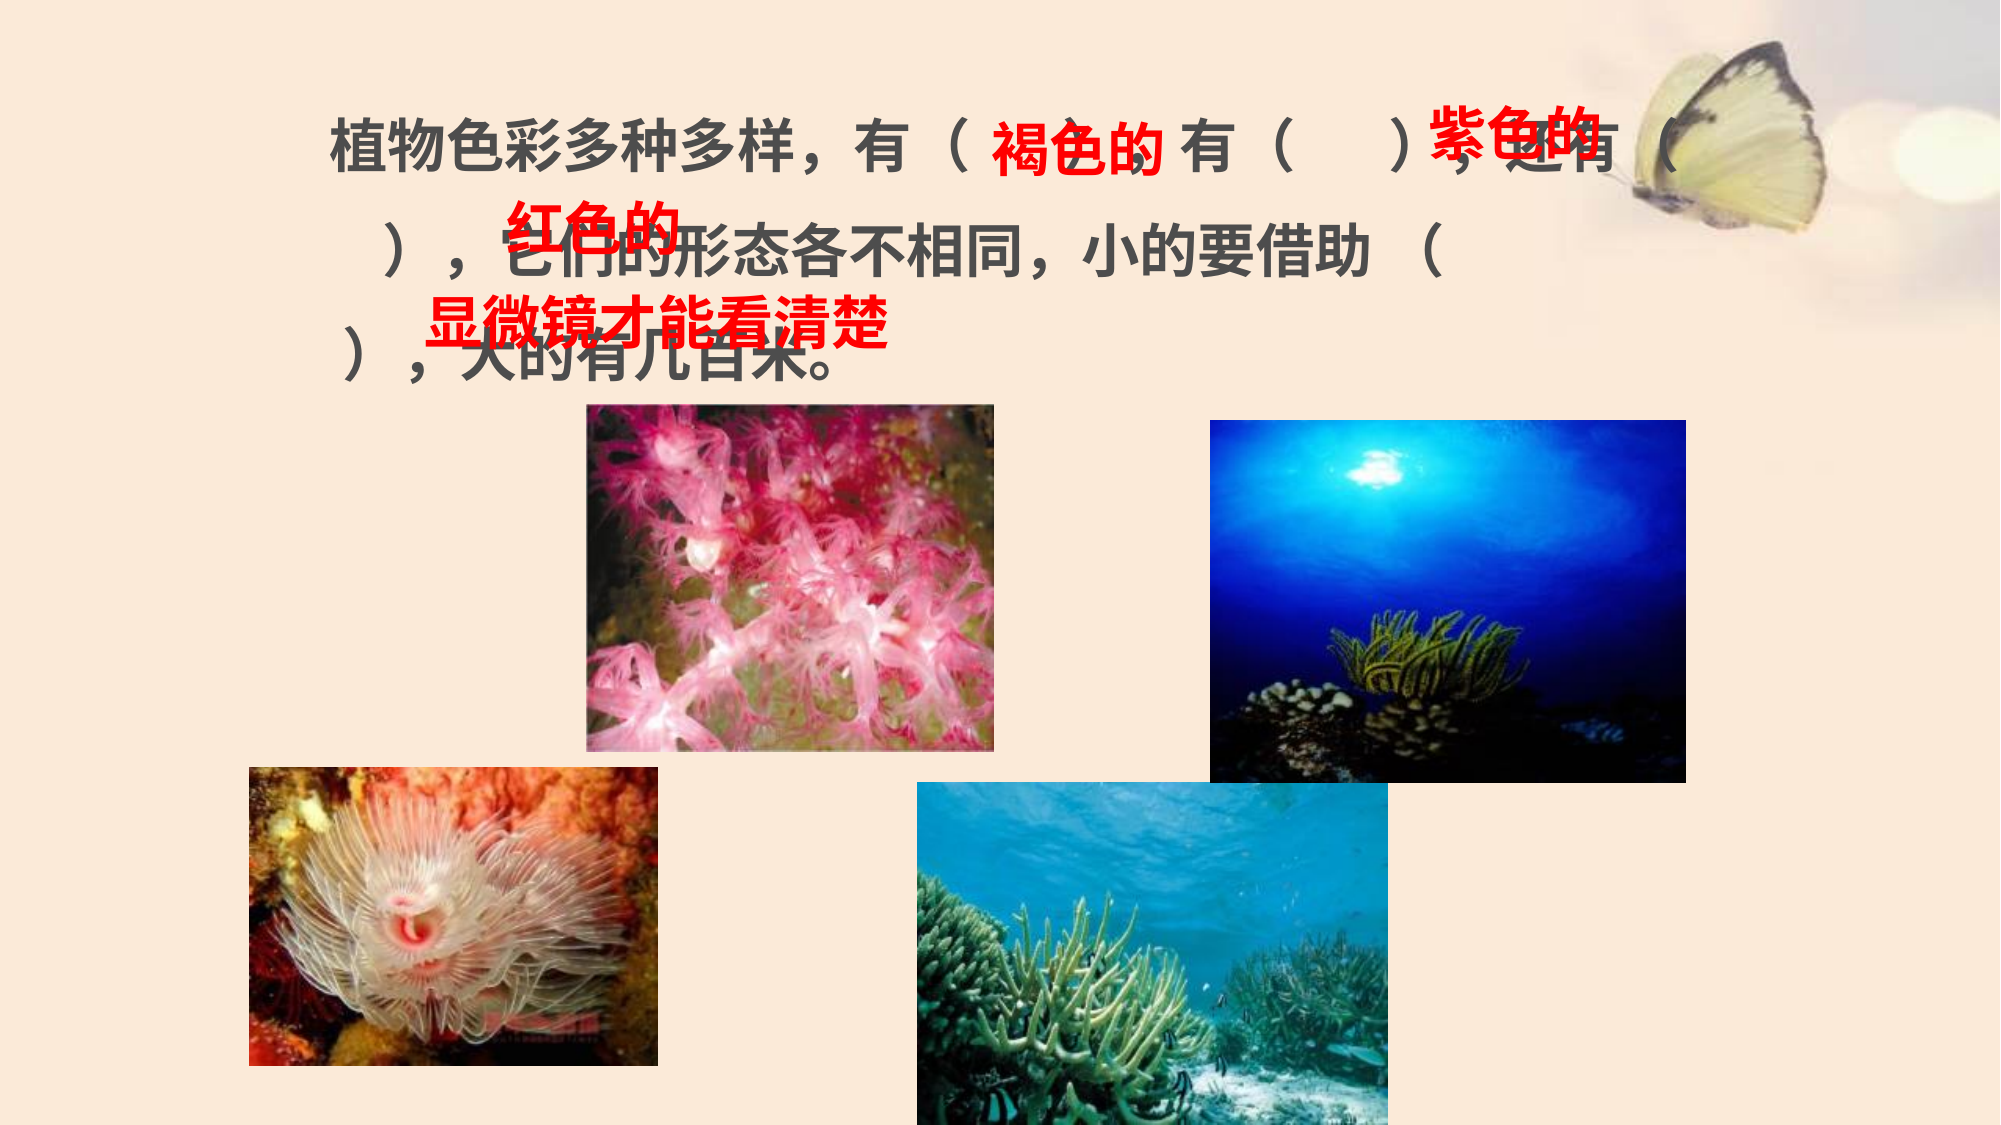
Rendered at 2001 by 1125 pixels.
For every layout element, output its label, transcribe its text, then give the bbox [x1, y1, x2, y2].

text_box 红色的 [491, 184, 705, 270]
picture [0, 0, 2000, 1125]
text_box 植物色彩多种多样，有（ ），有（ ），还有（ ），它们的形态各不相同，小的要借助 （ ），大的有几百米。 [314, 66, 1709, 396]
text_box 显微镜才能看清楚 [409, 278, 953, 364]
text_box 褐色的 [976, 105, 1189, 191]
text_box 紫色的 [1413, 90, 1626, 175]
